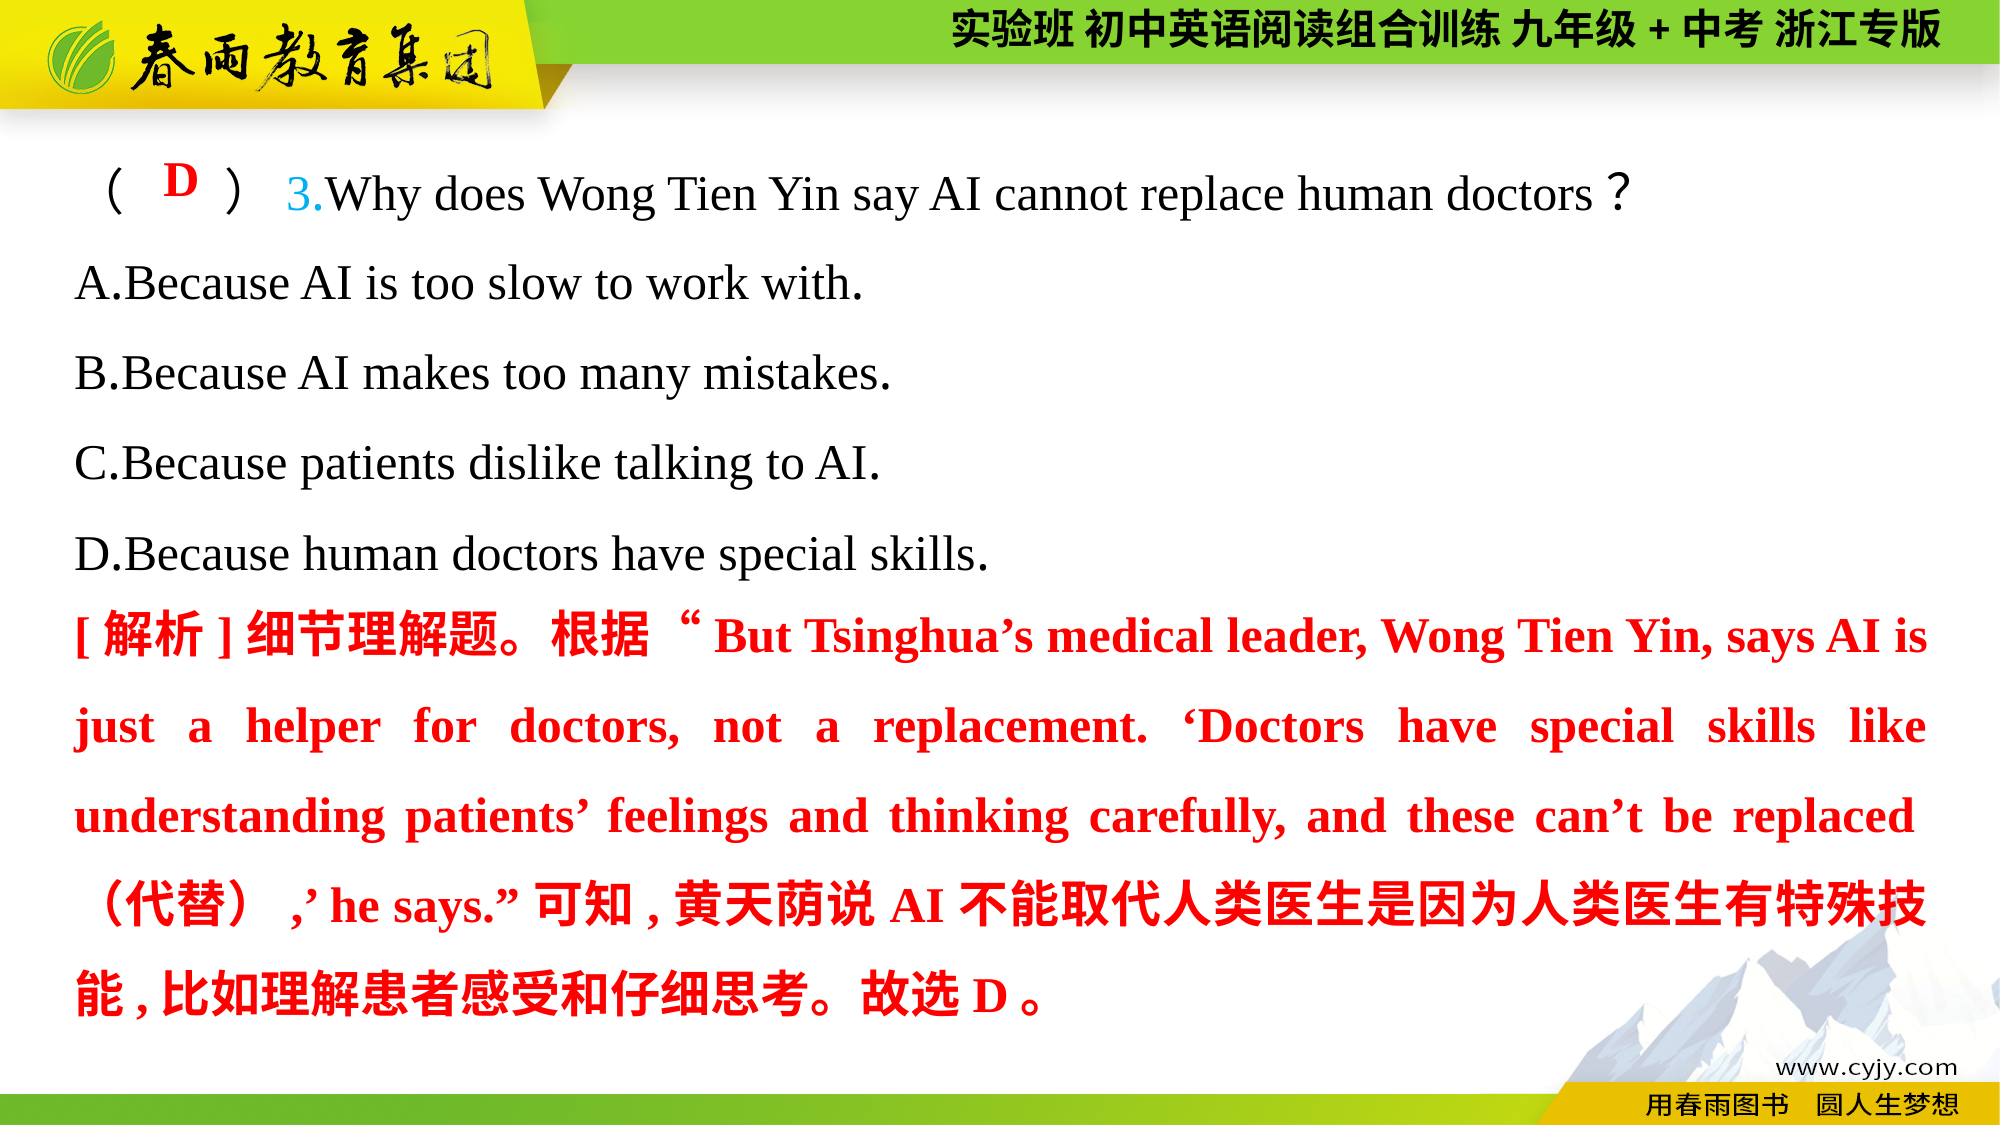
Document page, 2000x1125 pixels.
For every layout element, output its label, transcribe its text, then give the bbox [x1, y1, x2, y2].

list （ ）3.Why does Wong Tien Yin say AI cannot replace human doctors？ A.Because AI is too slow to work with. B.Because AI makes too many mistakes. C.Because patients dislike talking to AI. D.Because human doctors have special skills. [59, 122, 1944, 565]
text_box D [148, 139, 215, 215]
text_box [解析]细节理解题。根据“But Tsinghua’s medical leader, Wong Tien Yin, says AI is just a helper for doctors, not a replacement. ‘Doctors have special skills like understanding patients’ feelings and thinking carefully, and these can’t be replaced（代替）,’ he says.”可知,黄天荫说AI不能取代人类医生是因为人类医生有特殊技能,比如理解患者感受和仔细思考。故选D。 [59, 565, 1944, 1031]
picture [0, 0, 2000, 1125]
